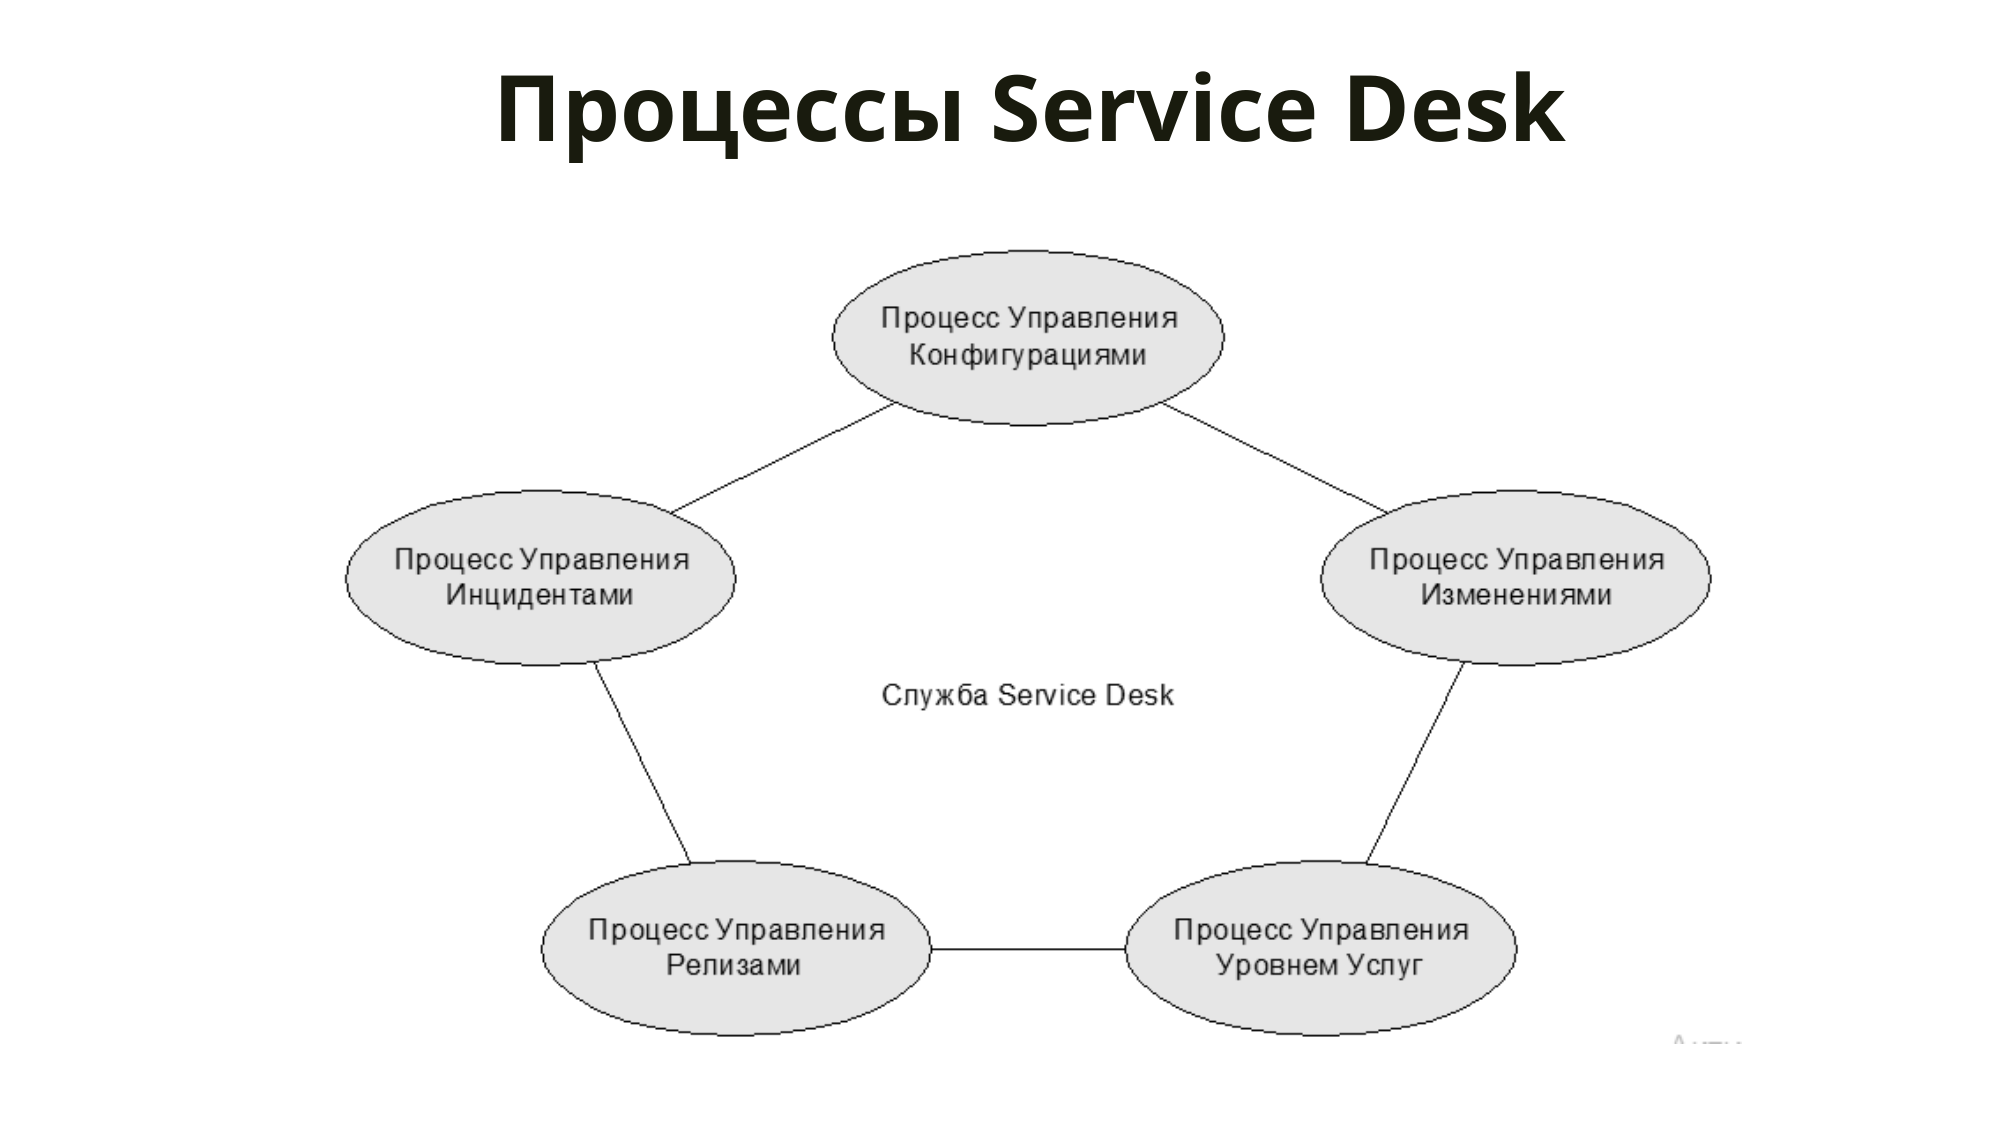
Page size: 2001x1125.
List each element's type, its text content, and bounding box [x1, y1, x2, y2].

title Процессы Service Desk [243, 55, 1819, 175]
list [282, 231, 1742, 1045]
